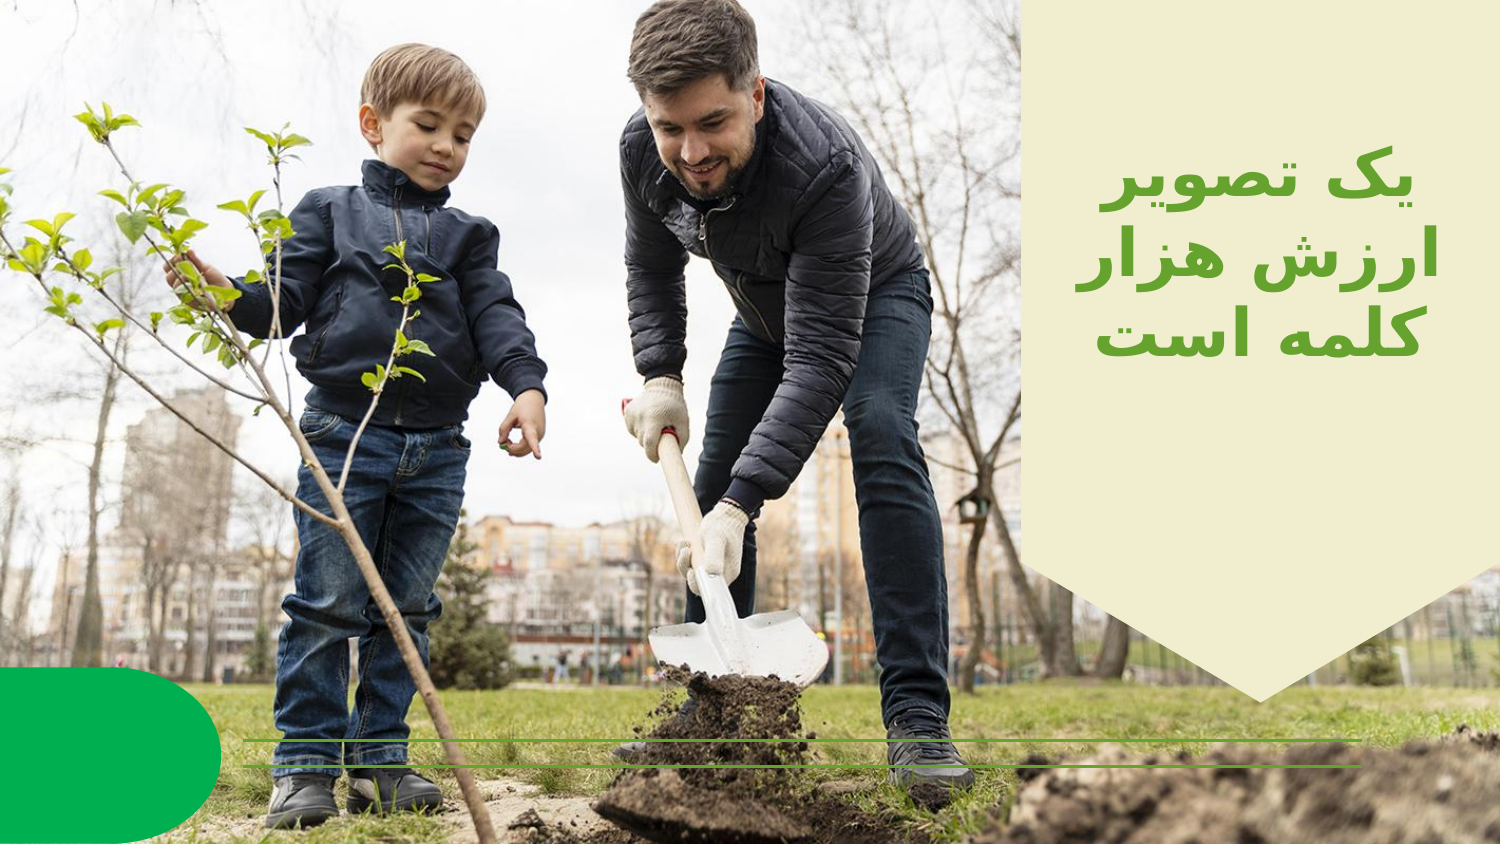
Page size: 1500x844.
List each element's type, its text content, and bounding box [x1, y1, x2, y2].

title یک تصویر ارزش هزار کلمه است [1027, 114, 1494, 477]
text_box [1021, 0, 1500, 703]
picture [0, 0, 1500, 844]
